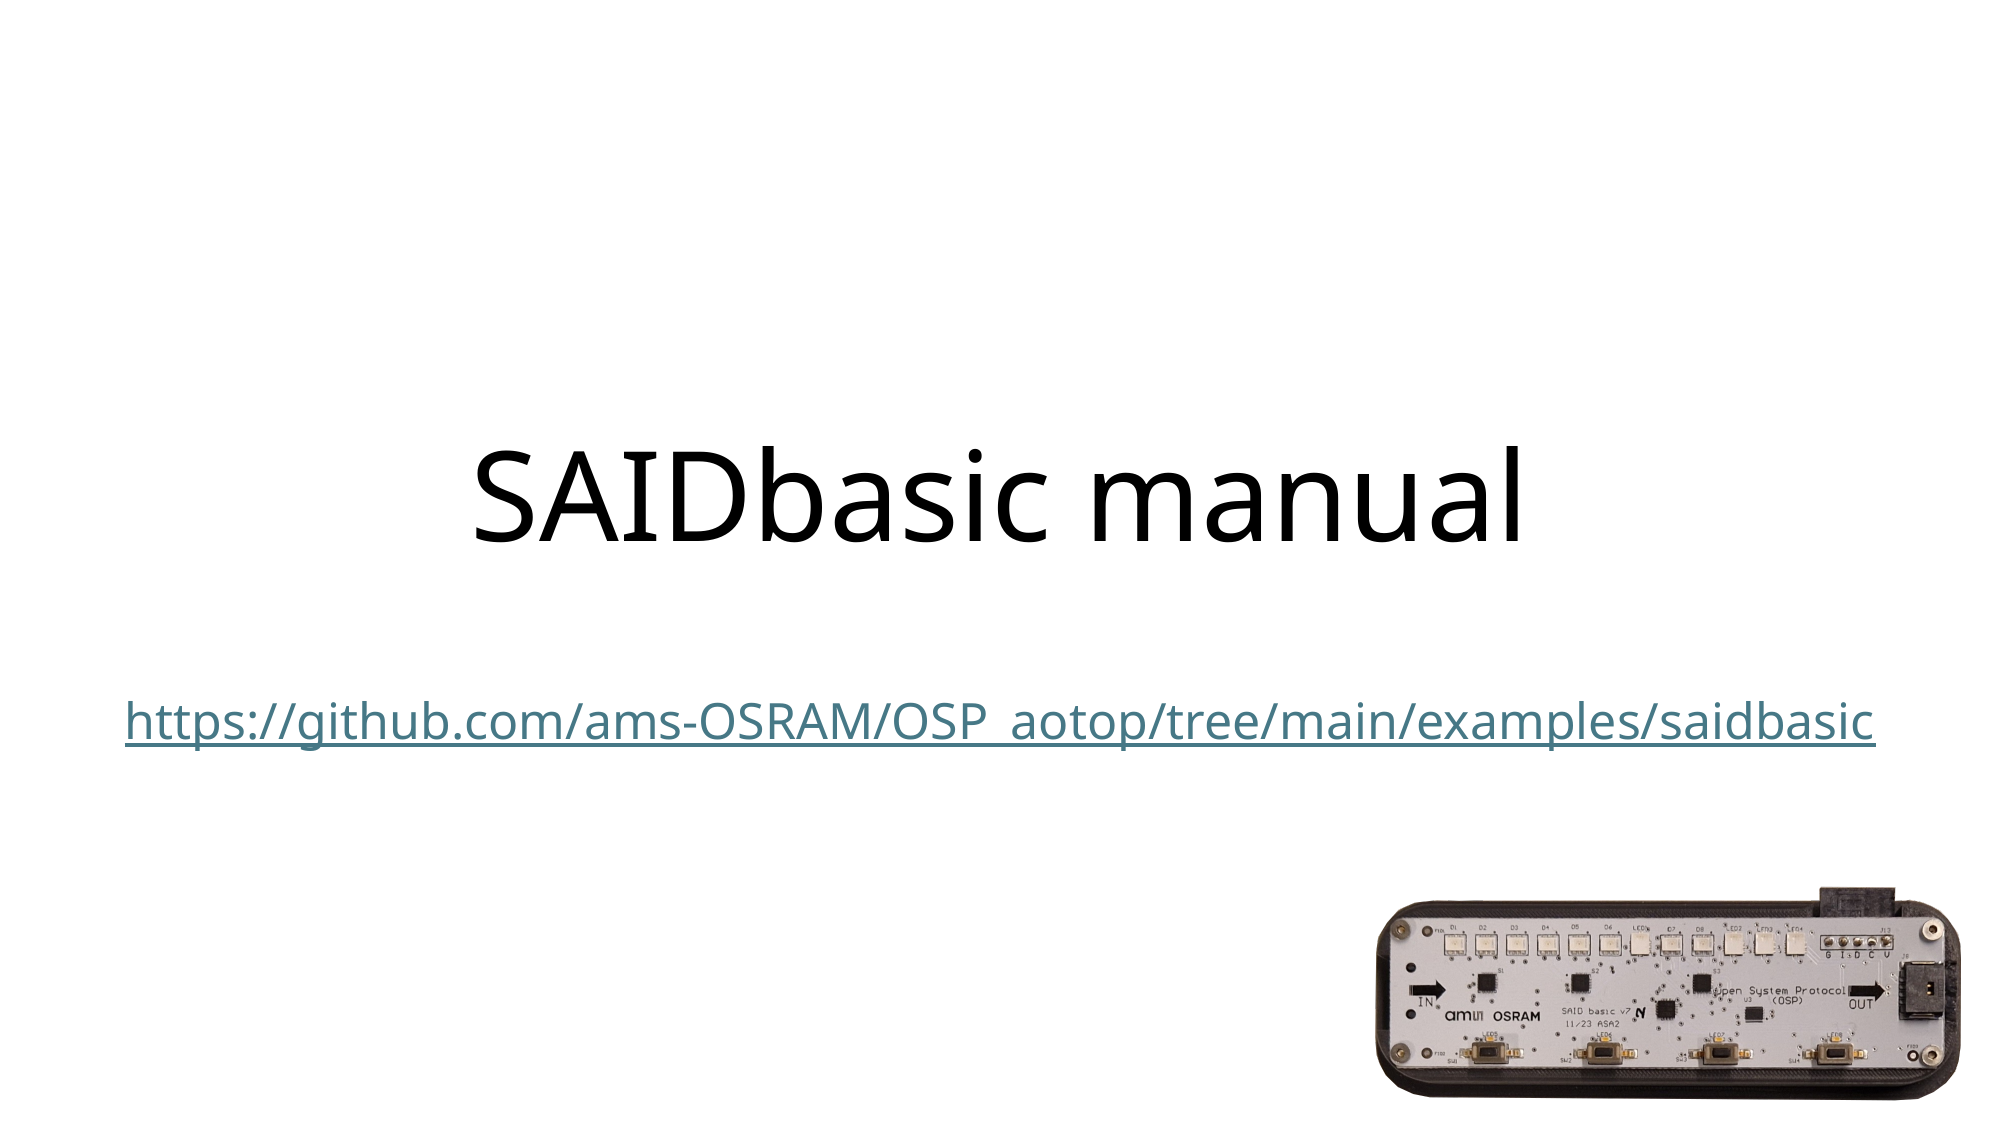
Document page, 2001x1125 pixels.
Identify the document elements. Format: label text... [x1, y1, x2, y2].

subtitle https://github.com/ams-OSRAM/OSP_aotop/tree/main/examples/saidbasic [0, 682, 2000, 863]
picture [1360, 880, 1979, 1112]
title SAIDbasic manual [249, 184, 1750, 576]
